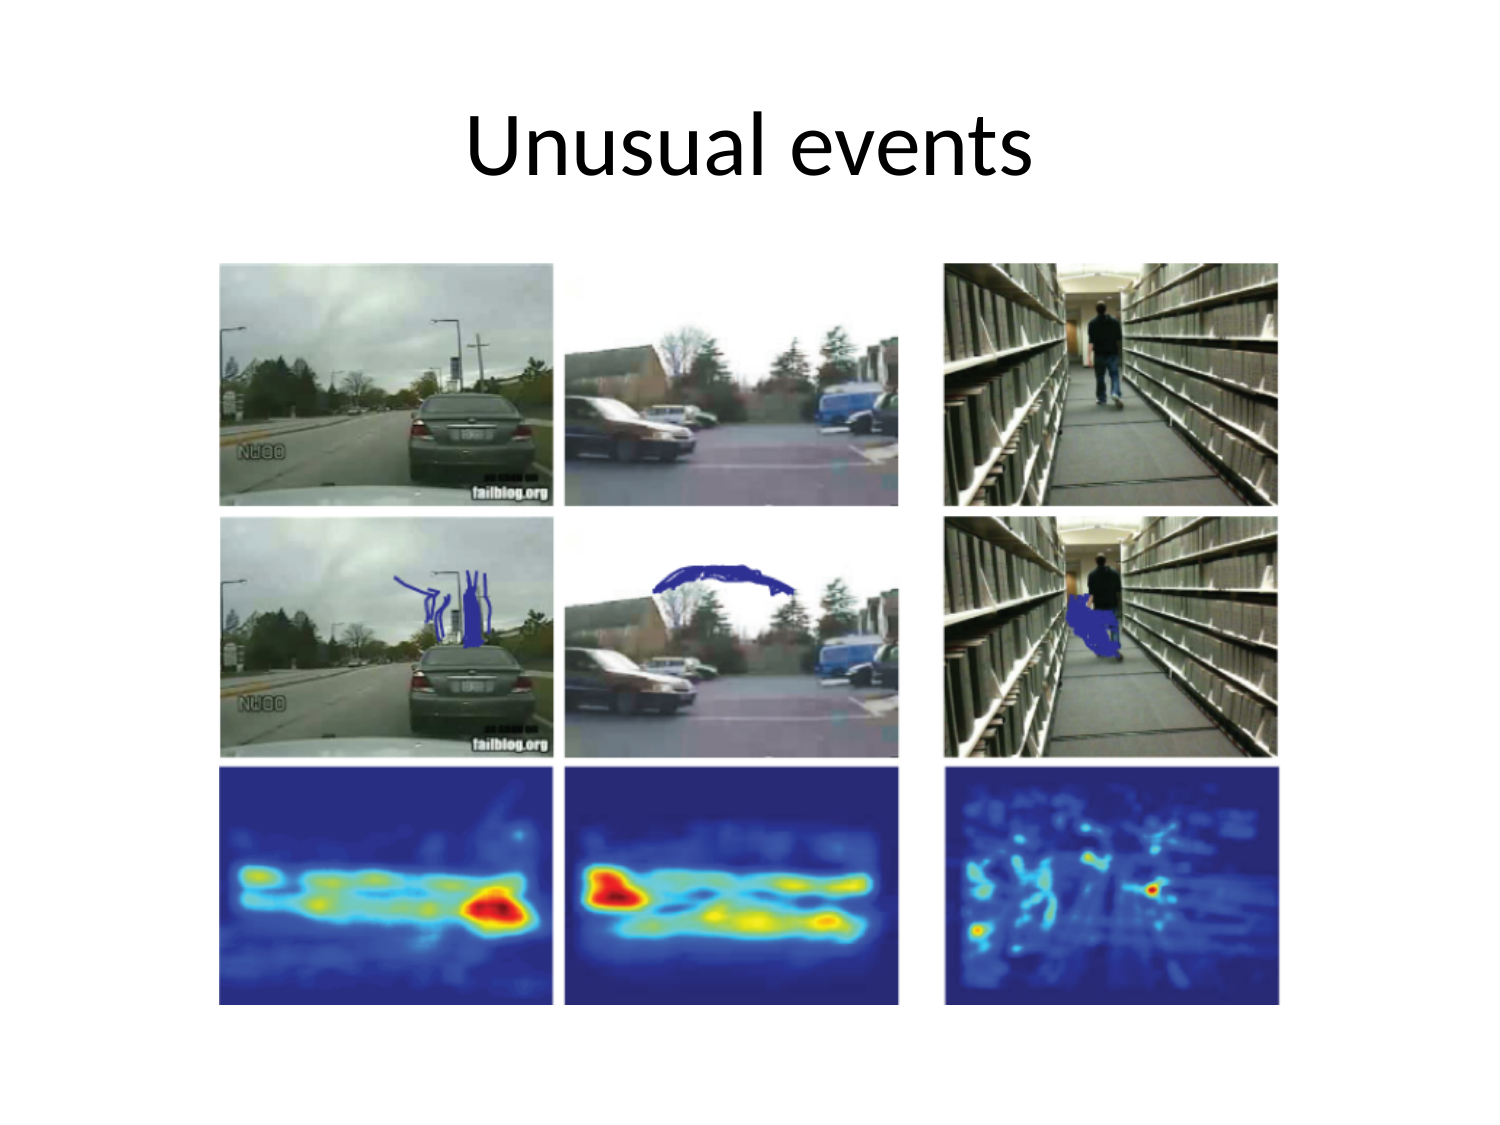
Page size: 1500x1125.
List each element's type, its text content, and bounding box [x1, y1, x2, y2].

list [74, 262, 1426, 1006]
title Unusual events [75, 45, 1425, 233]
